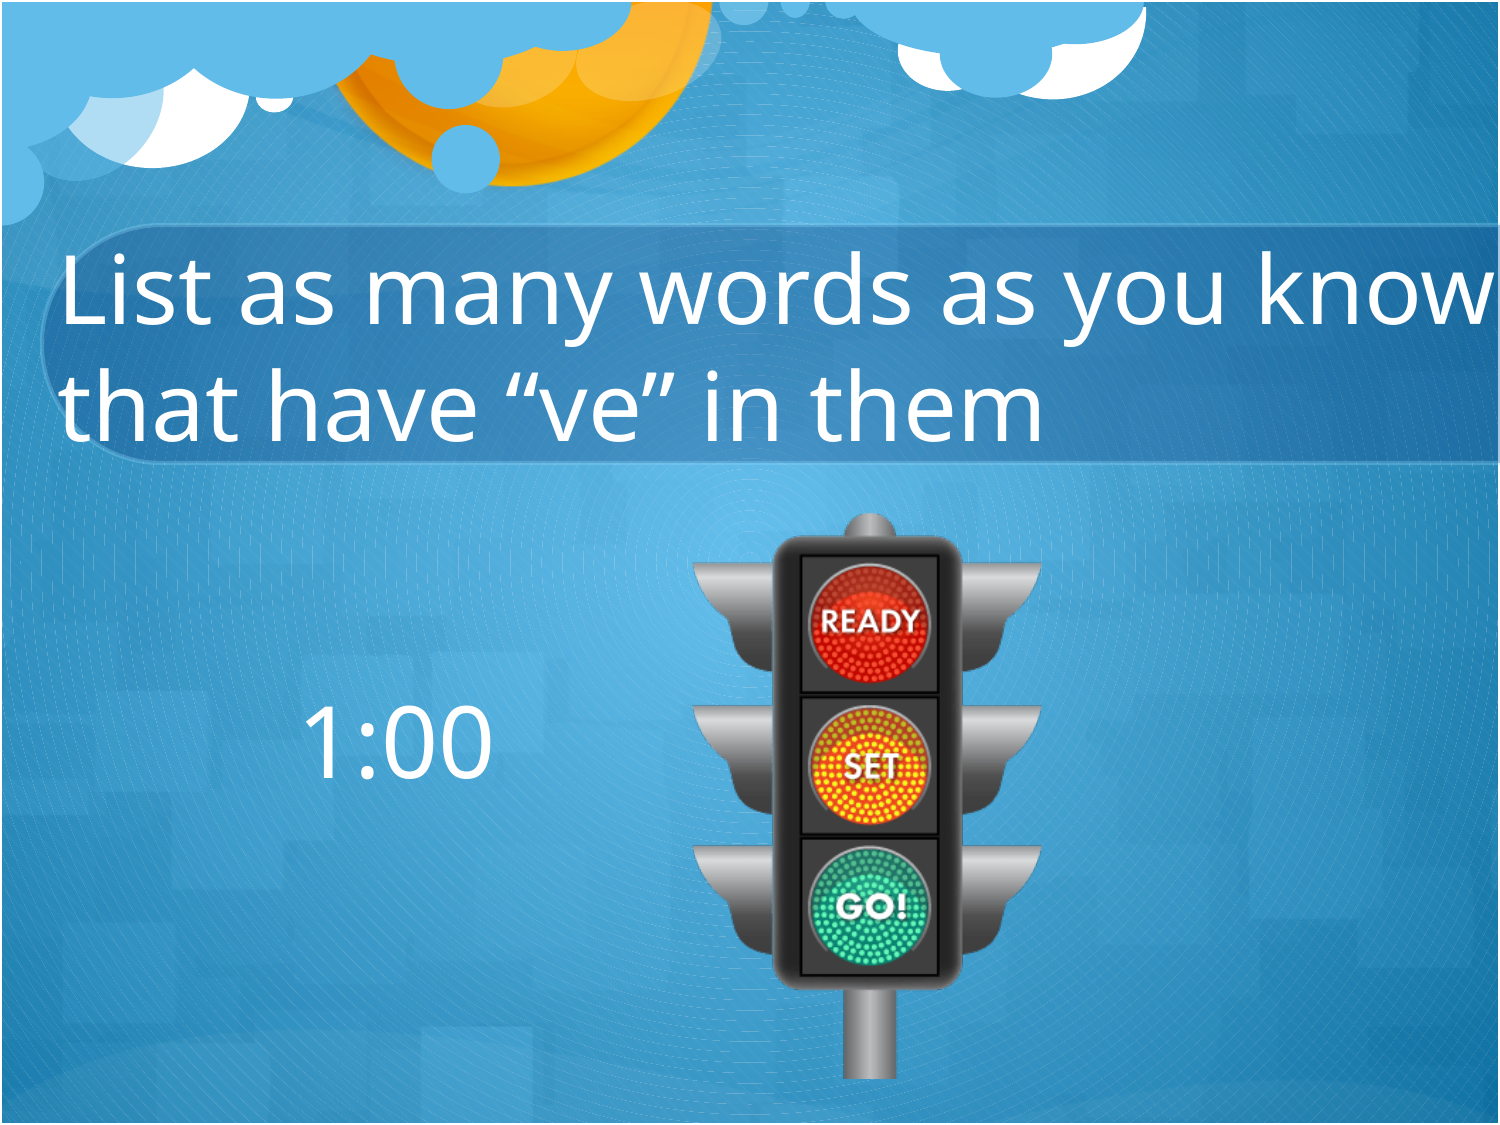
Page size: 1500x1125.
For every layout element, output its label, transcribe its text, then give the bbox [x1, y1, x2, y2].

title List as many words as you know that have “ve” in them [42, 224, 1500, 463]
text_box 1:00 [282, 671, 512, 806]
picture [2, 2, 1498, 1123]
